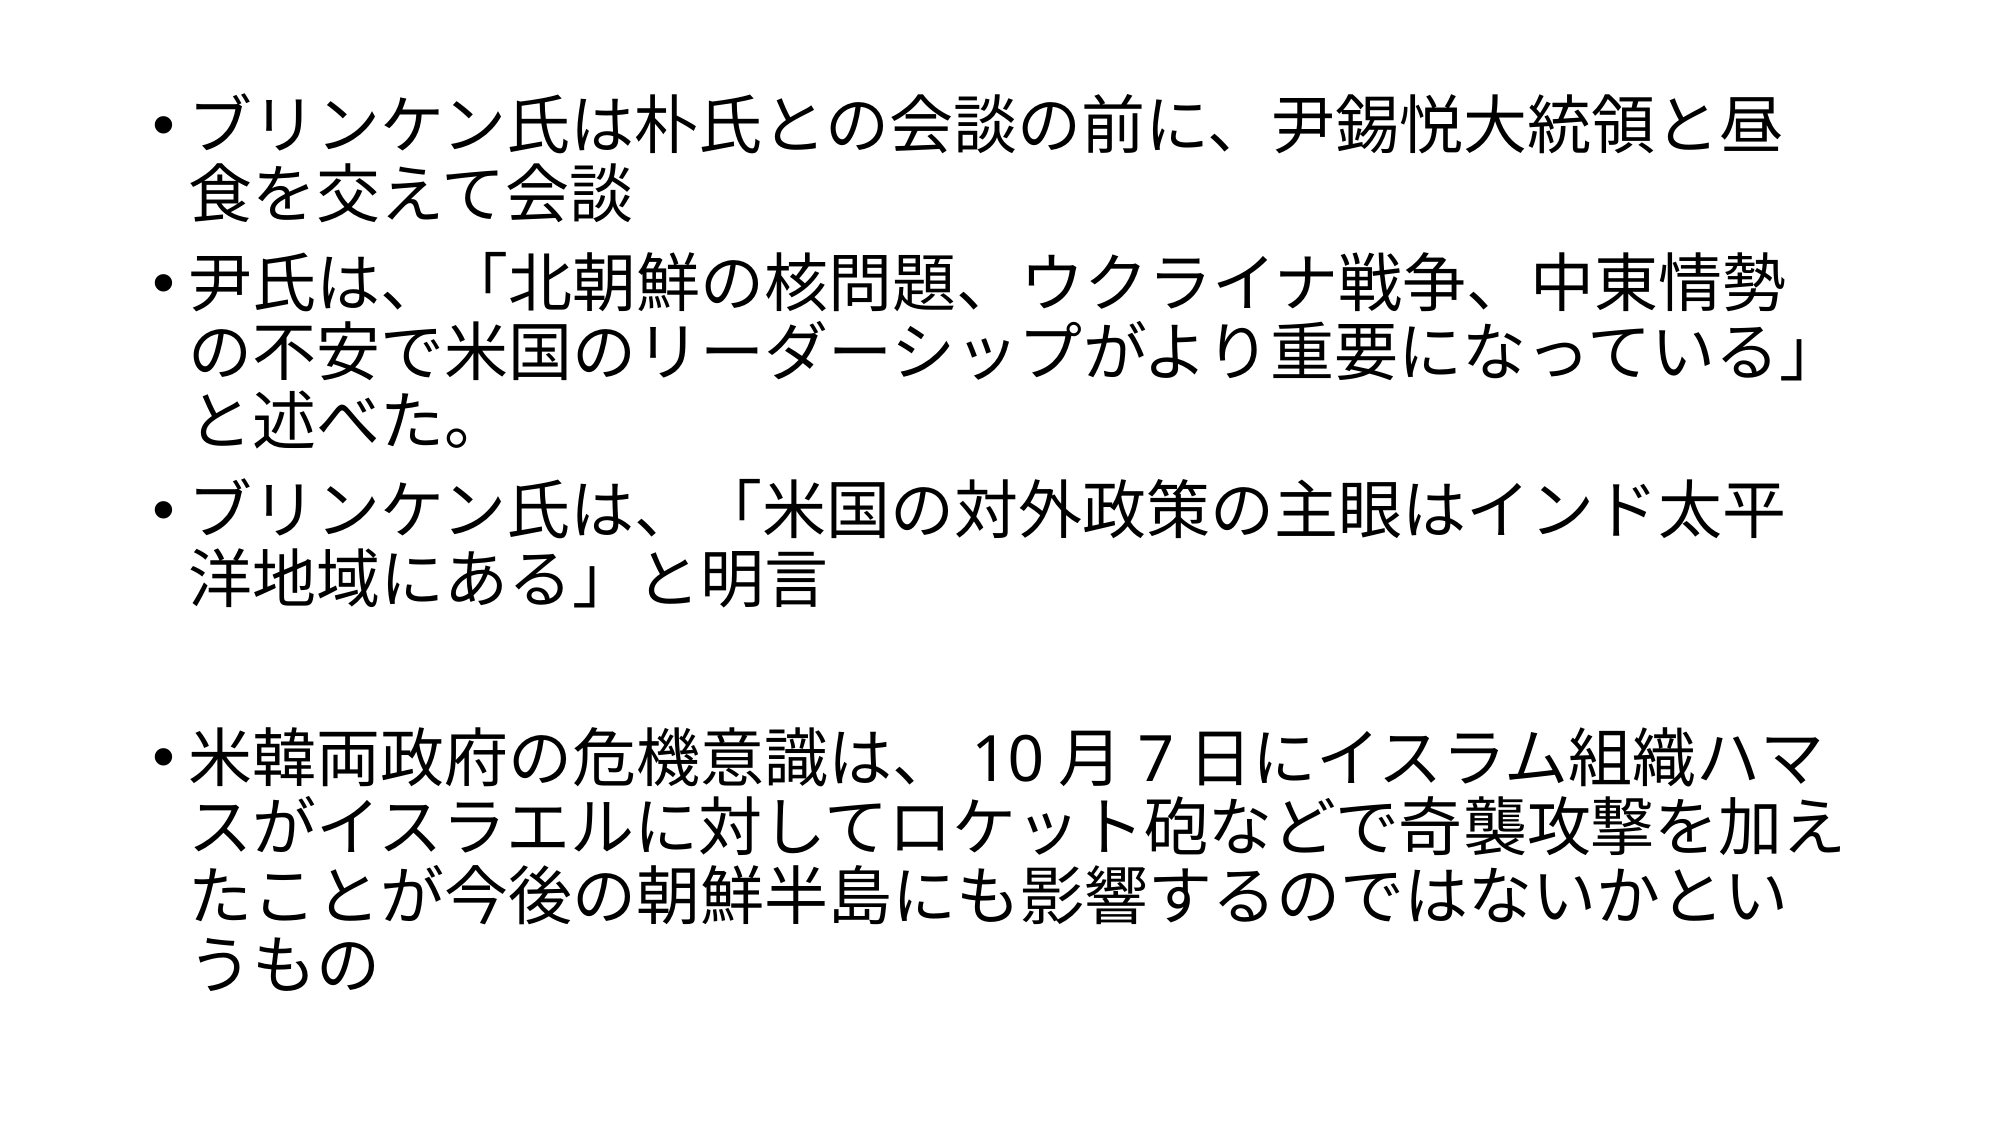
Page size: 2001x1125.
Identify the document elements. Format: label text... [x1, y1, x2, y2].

list ブリンケン氏は朴氏との会談の前に、尹錫悦大統領と昼食を交えて会談 尹氏は、「北朝鮮の核問題、ウクライナ戦争、中東情勢の不安で米国のリーダーシップがより重要になっている」と述べた。 ブリンケン氏は、「米国の対外政策の主眼はインド太平洋地域にある」と明言 米韓両政府の危機意識は、10月7日にイスラム組織ハマスがイスラエルに対してロケット砲などで奇襲攻撃を加えたことが今後の朝鮮半島にも影響するのではないかというもの [137, 85, 1863, 1014]
